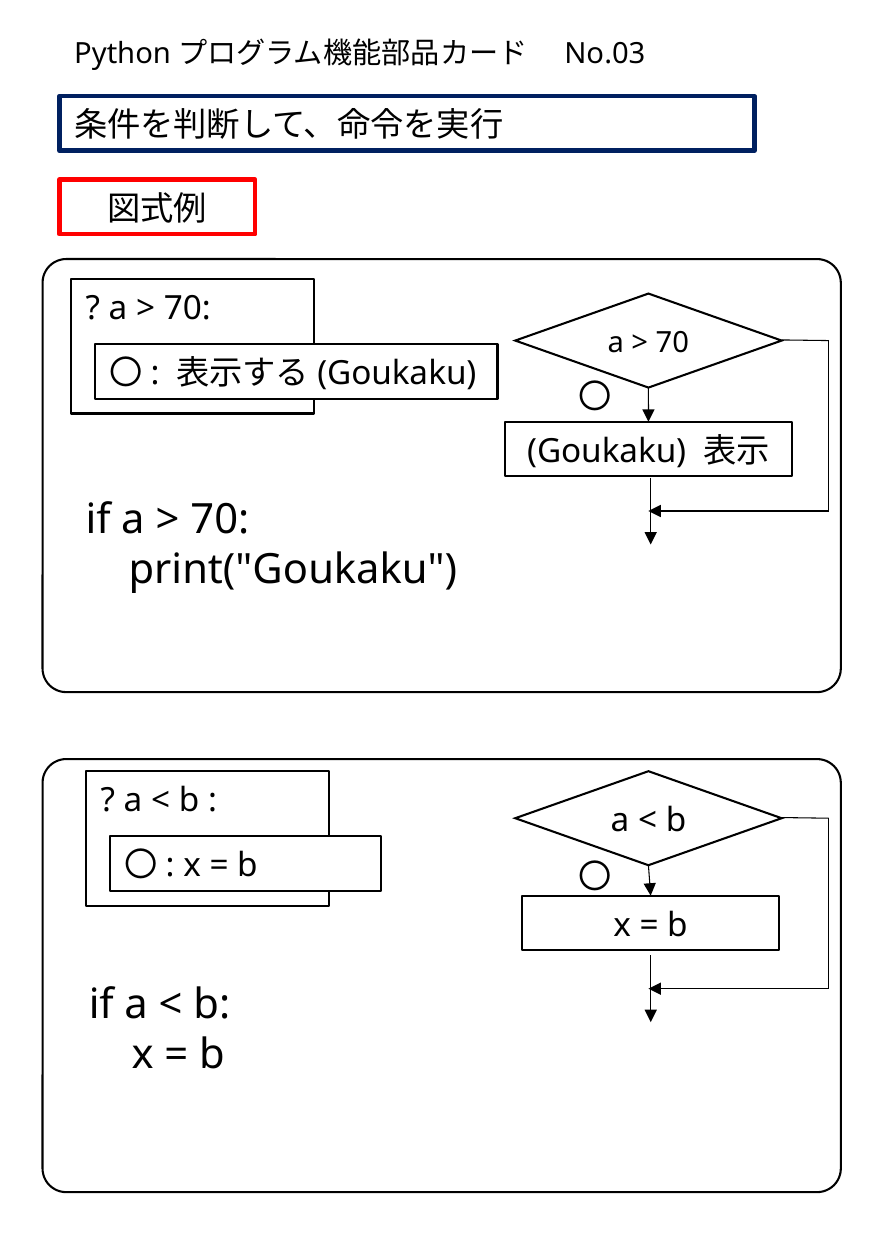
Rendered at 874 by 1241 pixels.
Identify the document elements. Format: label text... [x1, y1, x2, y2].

text_box [41, 758, 842, 1194]
text_box [41, 257, 842, 694]
text_box if a > 70: print("Goukaku") [70, 484, 539, 600]
text_box if a < b: x = b [73, 969, 542, 1084]
text_box 条件を判断して、命令を実行 [59, 96, 755, 151]
text_box 図式例 [59, 179, 256, 235]
text_box Pythonプログラム機能部品カード No.03 [59, 26, 755, 77]
